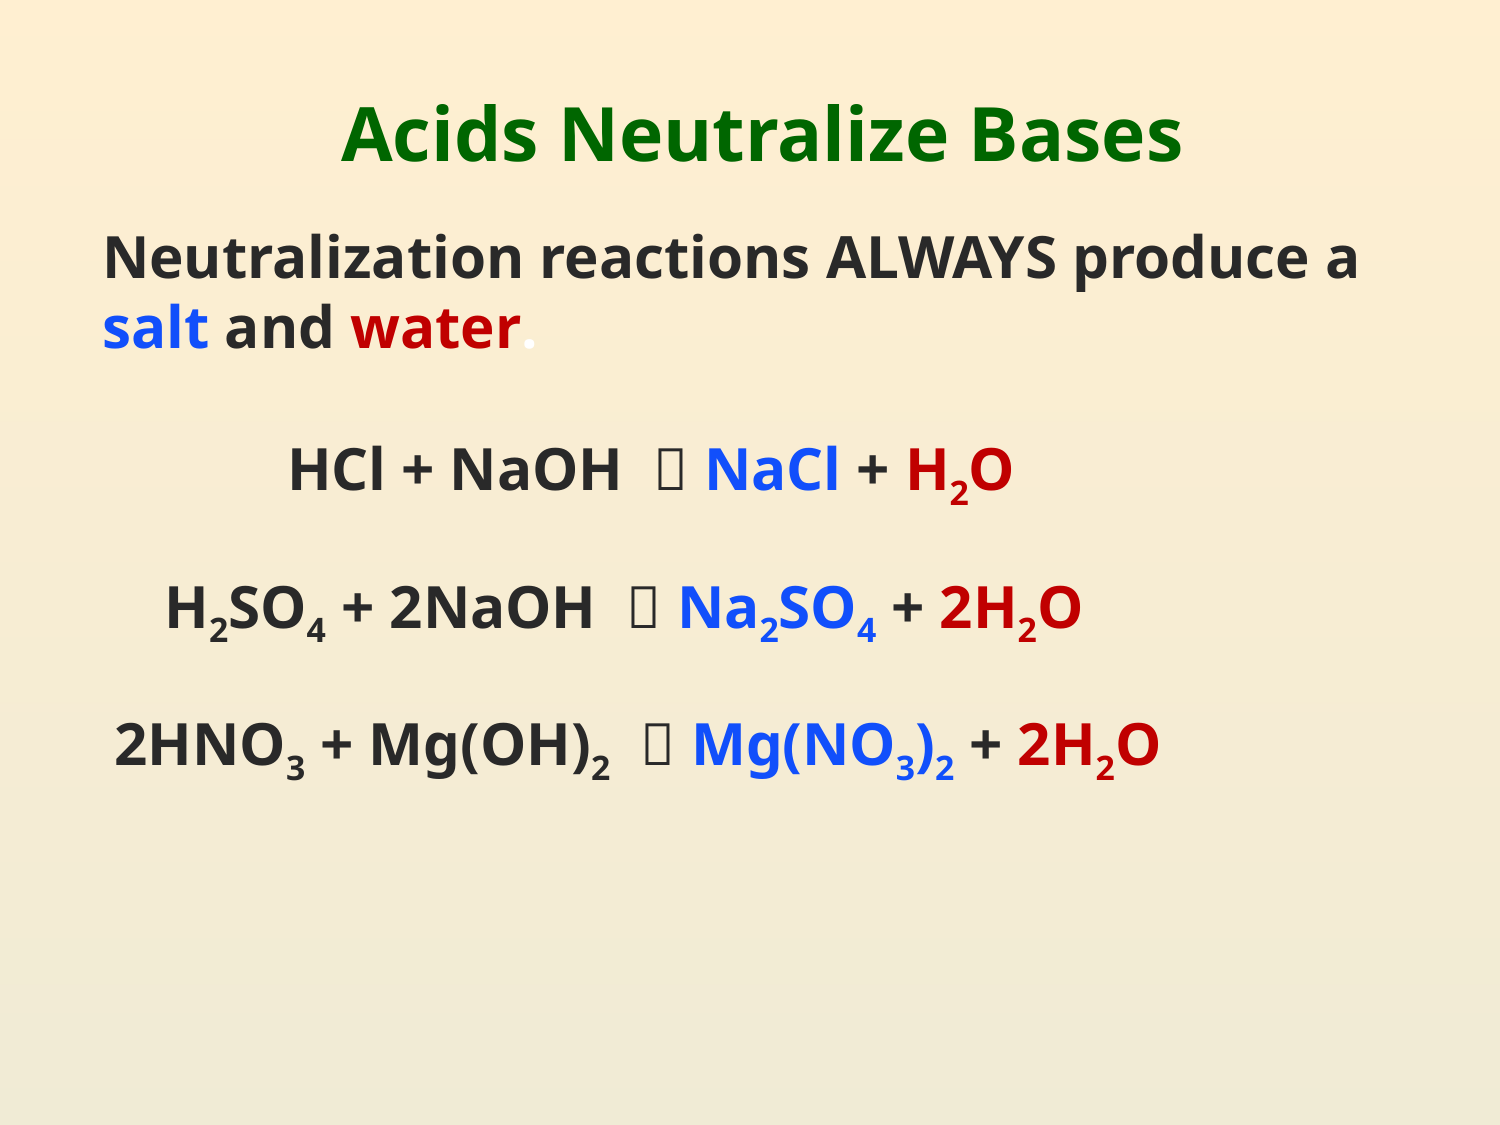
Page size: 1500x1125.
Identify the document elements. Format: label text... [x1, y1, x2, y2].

text_box Neutralization reactions ALWAYS produce a salt and water. [87, 212, 1463, 368]
text_box HCl + NaOH  NaCl + H2O [272, 425, 1163, 520]
text_box 2HNO3 + Mg(OH)2  Mg(NO3)2 + 2H2O [99, 699, 1313, 795]
text_box H2SO4 + 2NaOH  Na2SO4 + 2H2O [149, 562, 1275, 657]
title Acids Neutralize Bases [112, 62, 1413, 201]
